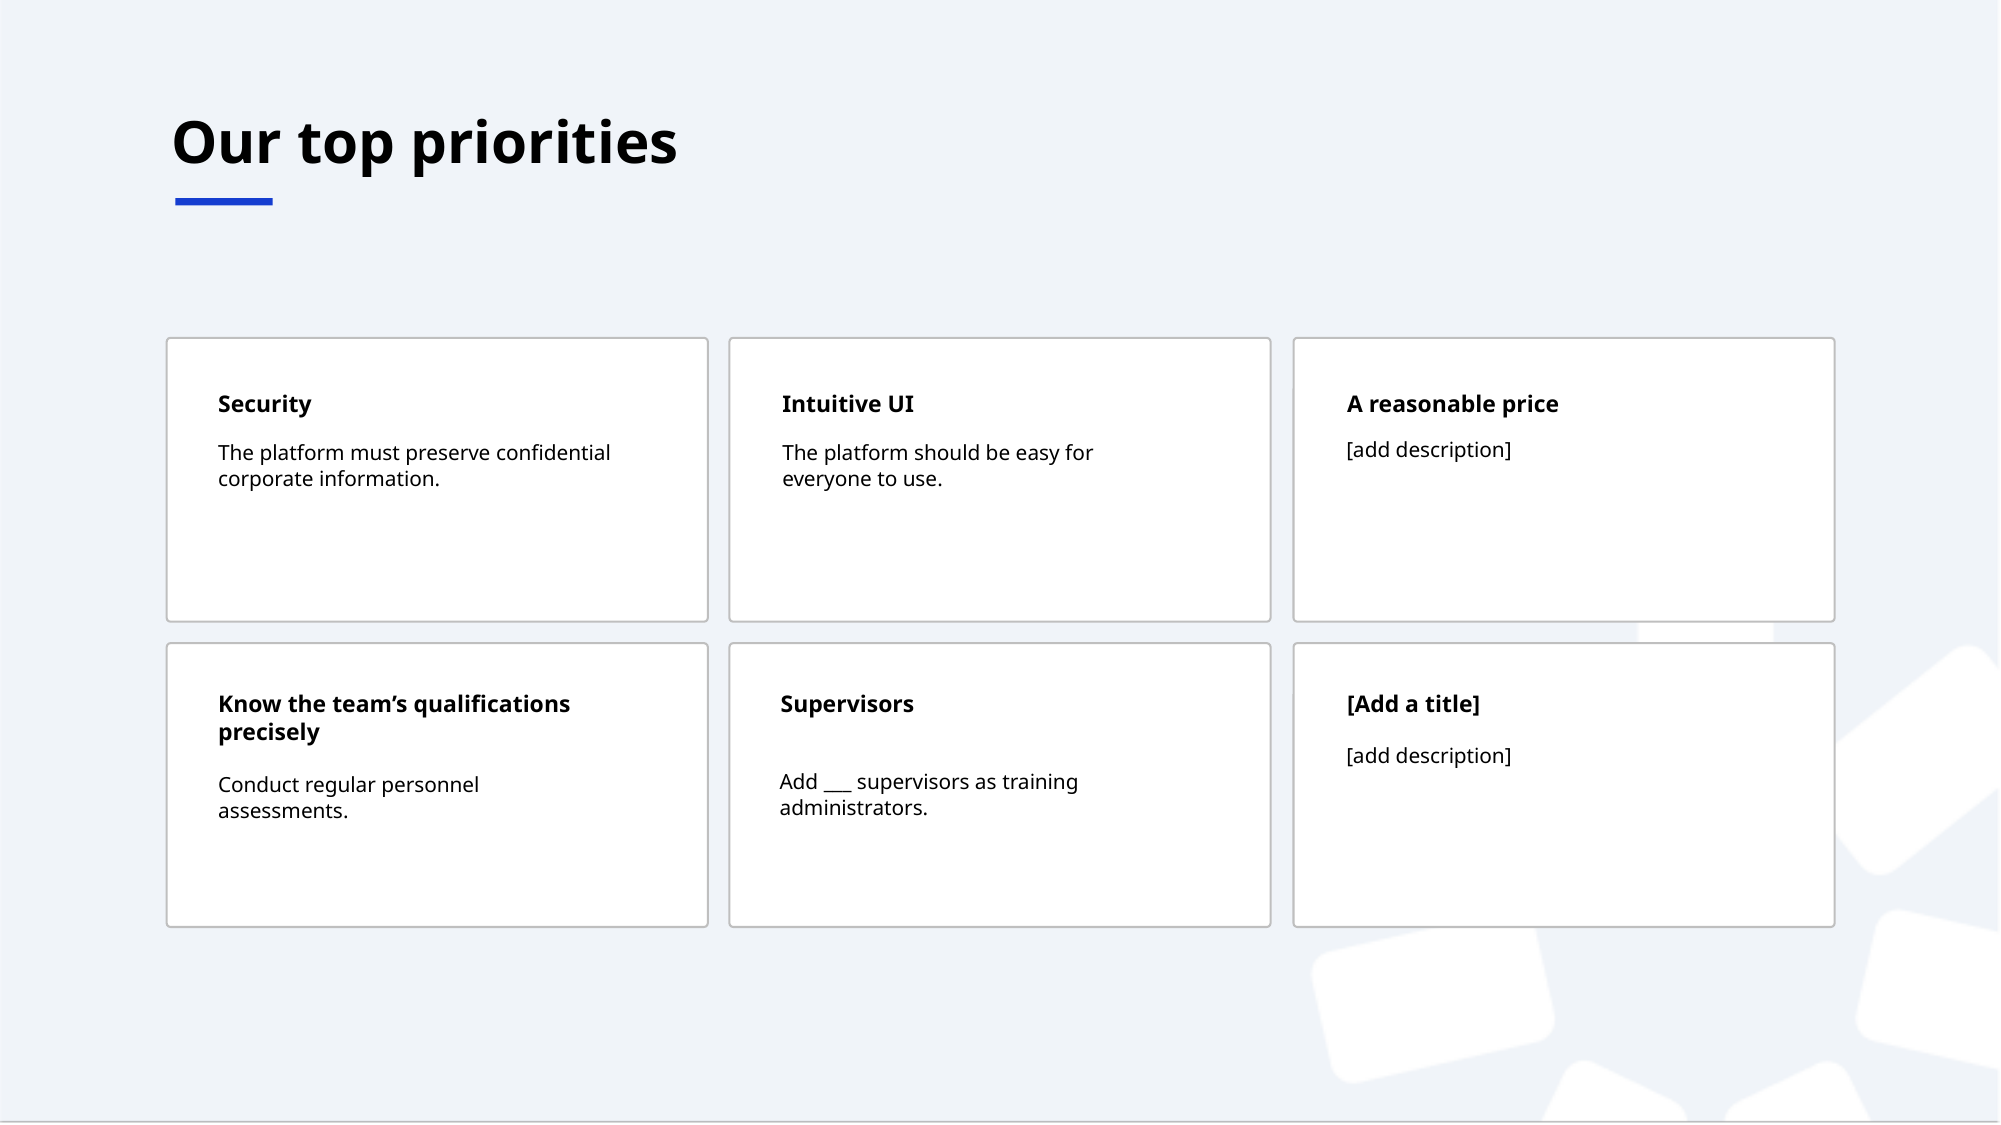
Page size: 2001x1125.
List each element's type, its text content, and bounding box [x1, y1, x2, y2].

picture [0, 0, 2001, 1125]
text_box Security [203, 380, 684, 425]
text_box [728, 642, 1272, 929]
text_box The platform must preserve confidential corporate information. [203, 430, 684, 498]
text_box Conduct regular personnel assessments. [203, 762, 613, 830]
text_box Add ___ supervisors as training administrators. [764, 760, 1154, 828]
text_box [1292, 642, 1836, 929]
text_box [add description] [1331, 428, 1724, 470]
text_box [add description] [1331, 733, 1724, 775]
text_box [1292, 336, 1836, 623]
text_box [728, 336, 1272, 623]
text_box A reasonable price [1332, 380, 1725, 425]
text_box [165, 336, 709, 623]
text_box Know the team’s qualifications precisely [203, 680, 587, 753]
text_box [165, 642, 709, 929]
text_box Intuitive UI [767, 380, 1172, 425]
title Our top priorities [156, 72, 1869, 217]
text_box [174, 197, 274, 206]
text_box Supervisors [765, 680, 1178, 724]
text_box The platform should be easy for everyone to use. [767, 430, 1154, 498]
text_box [Add a title] [1332, 680, 1725, 724]
